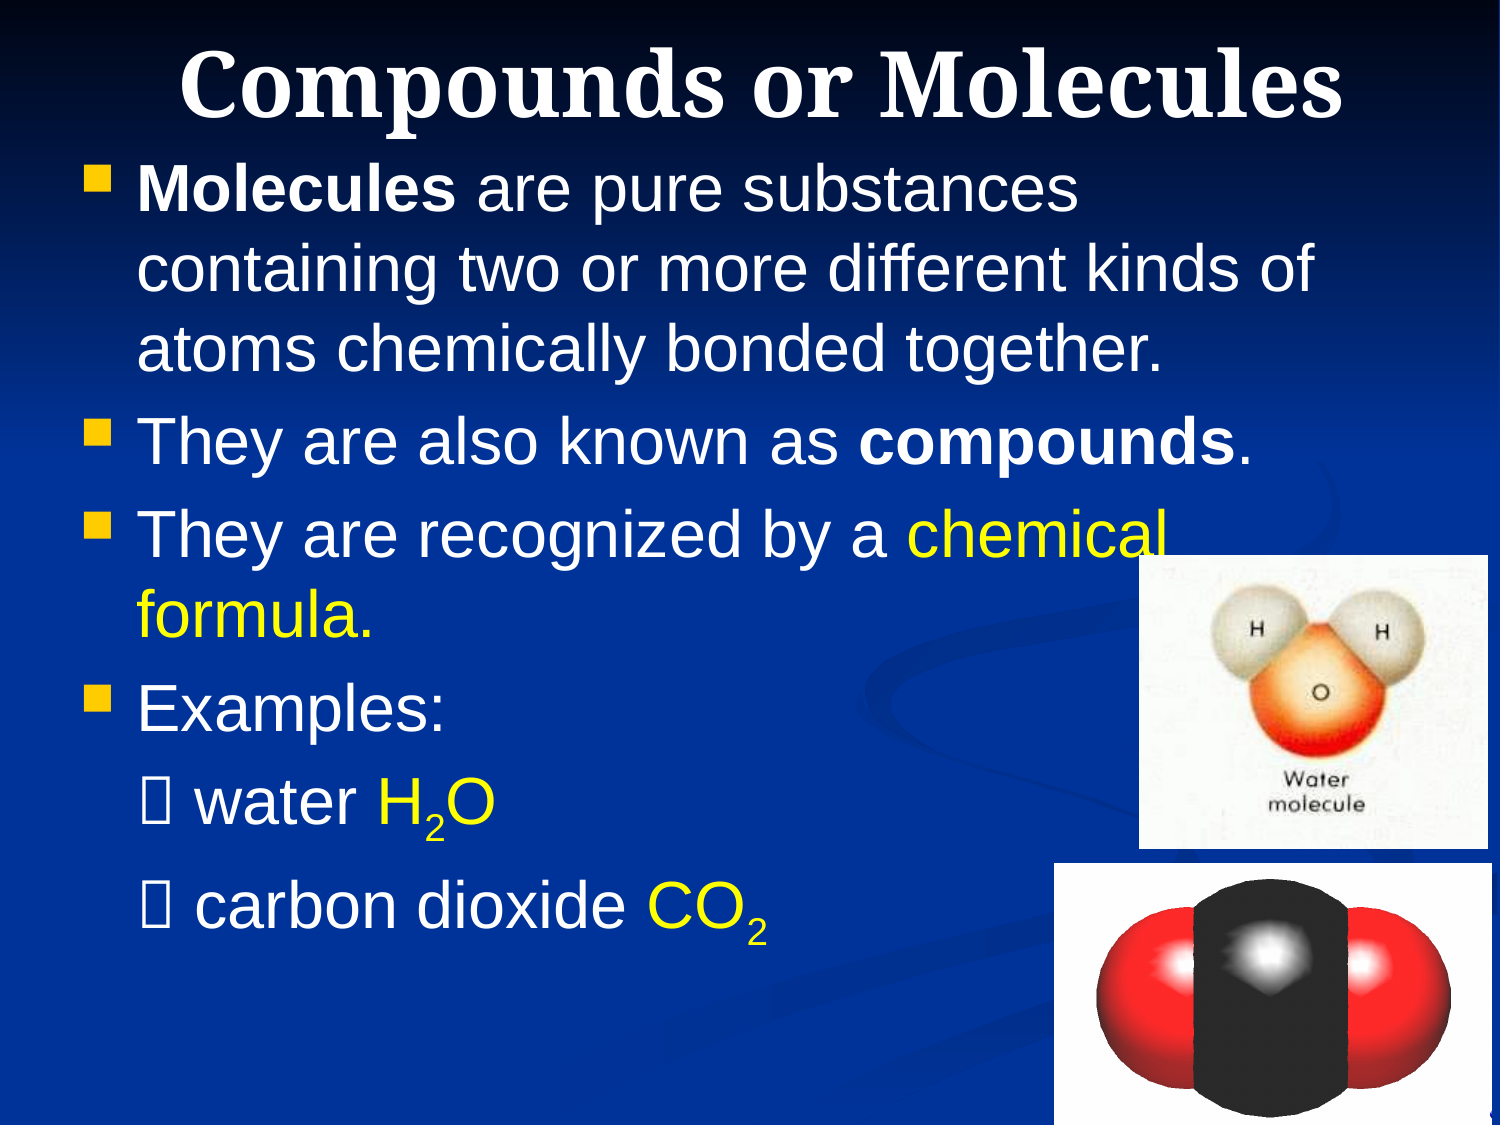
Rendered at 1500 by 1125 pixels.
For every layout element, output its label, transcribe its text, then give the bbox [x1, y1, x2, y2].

picture [1139, 555, 1488, 849]
list Molecules are pure substances containing two or more different kinds of atoms chemically bonded together. They are also known as compounds. They are recognized by a chemical formula. Examples:  water H2O  carbon dioxide CO2 [64, 136, 1416, 1102]
title Compounds or Molecules [76, 0, 1448, 162]
picture [1054, 863, 1492, 1125]
